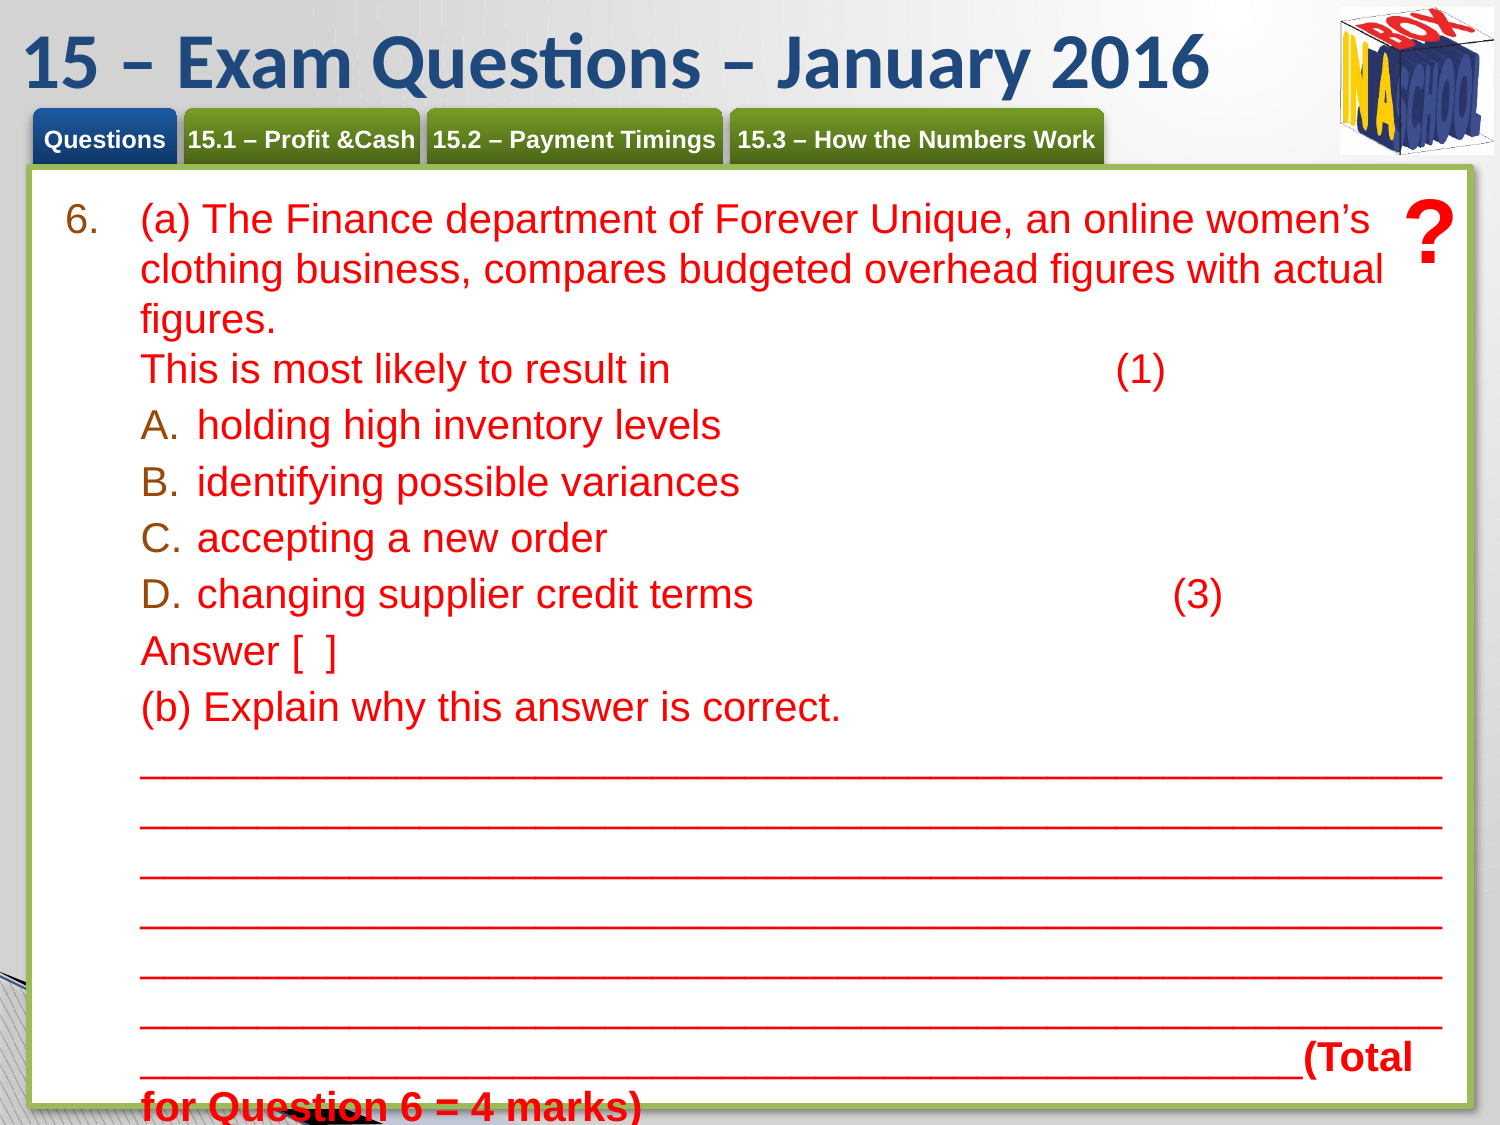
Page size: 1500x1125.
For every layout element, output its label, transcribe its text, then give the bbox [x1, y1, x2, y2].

text_box (a) The Finance department of Forever Unique, an online women’s clothing business, compares budgeted overhead figures with actual figures. This is most likely to result in (1) holding high inventory levels identifying possible variances accepting a new order changing supplier credit terms (3) Answer [ ] (b) Explain why this answer is correct. __________________________________________________________________________________________________________________________________________________________________________________________________________________________________________________________________________________________________________________________________________________________________________________________________(Total for Question 6 = 4 marks) [50, 184, 1459, 1125]
title 15 – Exam Questions – January 2016 [5, 11, 1270, 102]
picture [1340, 7, 1495, 155]
text_box ? [1387, 164, 1447, 290]
